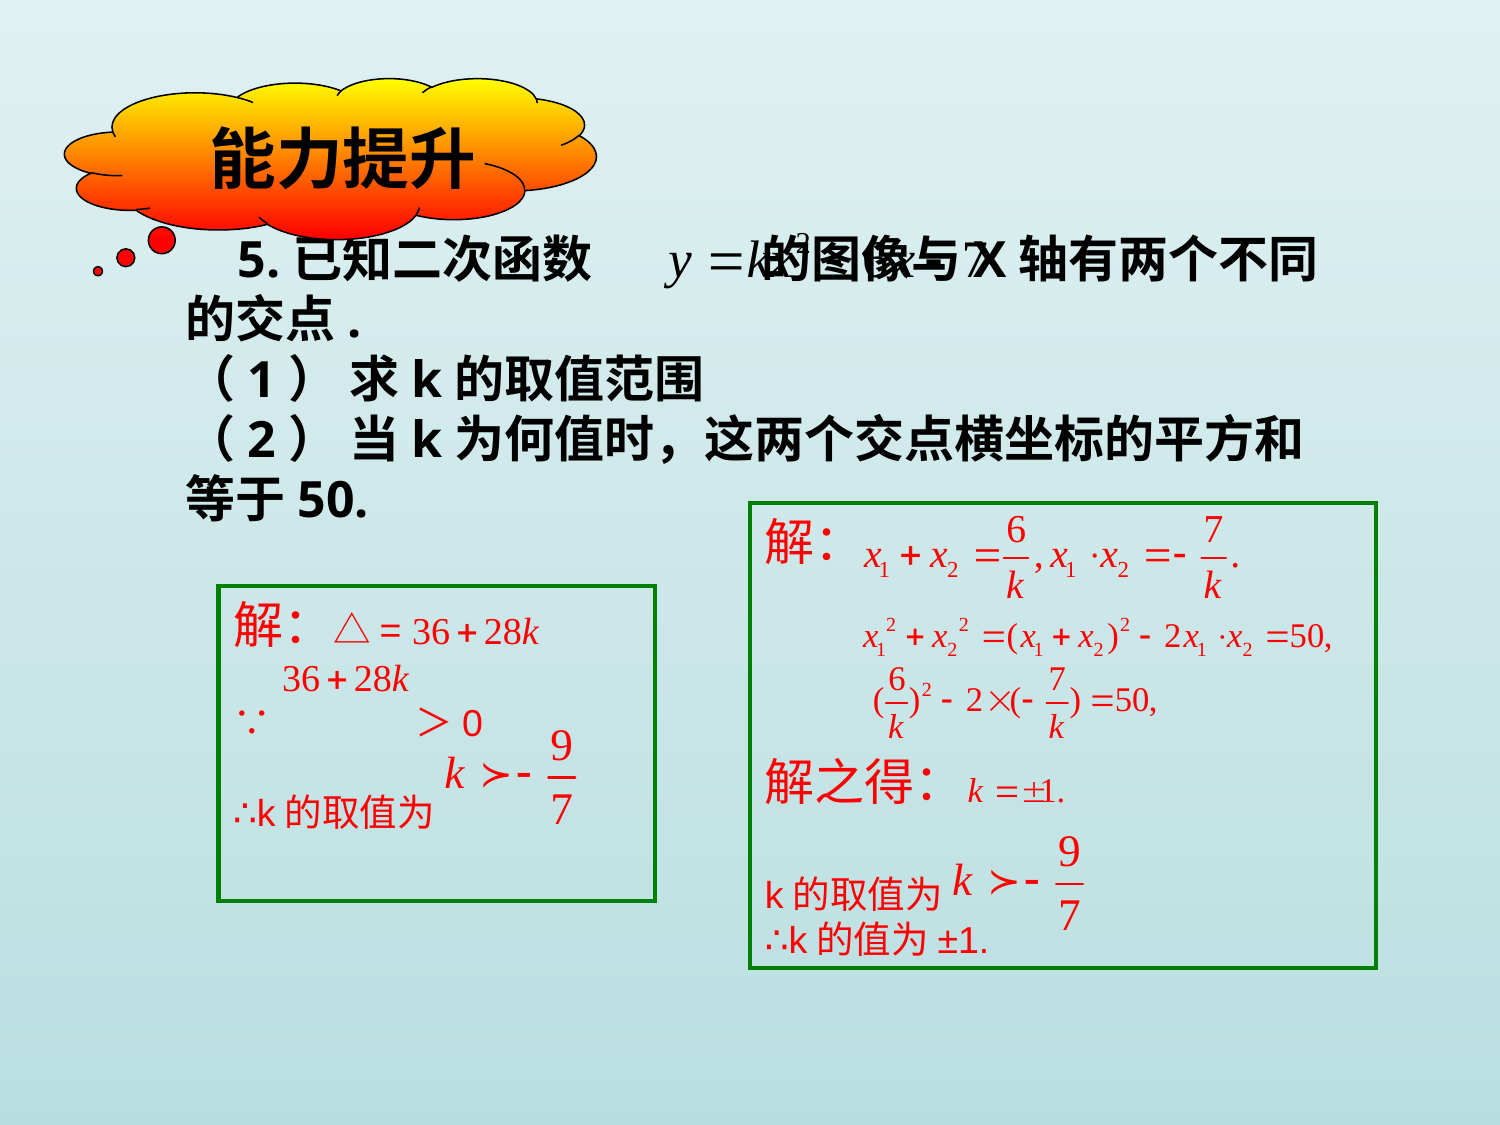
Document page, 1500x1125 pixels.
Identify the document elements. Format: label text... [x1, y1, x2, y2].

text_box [962, 770, 1069, 811]
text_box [655, 219, 999, 299]
text_box 解：△= ∵ ＞0 ∴k的取值为 [218, 586, 656, 901]
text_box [856, 609, 1338, 665]
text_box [407, 609, 547, 654]
title [75, 45, 1425, 233]
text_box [277, 656, 417, 702]
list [856, 504, 1247, 608]
text_box 5.已知二次函数 的图像与X轴有两个不同的交点. （1） 求k的取值范围 （2） 当k为何值时，这两个交点横坐标的平方和等于50. [171, 233, 1353, 535]
text_box 解： 解之得： k的取值为 ∴k的值为±1. [750, 503, 1376, 969]
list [437, 717, 585, 835]
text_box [64, 78, 597, 240]
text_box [868, 657, 1162, 747]
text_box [945, 823, 1093, 941]
